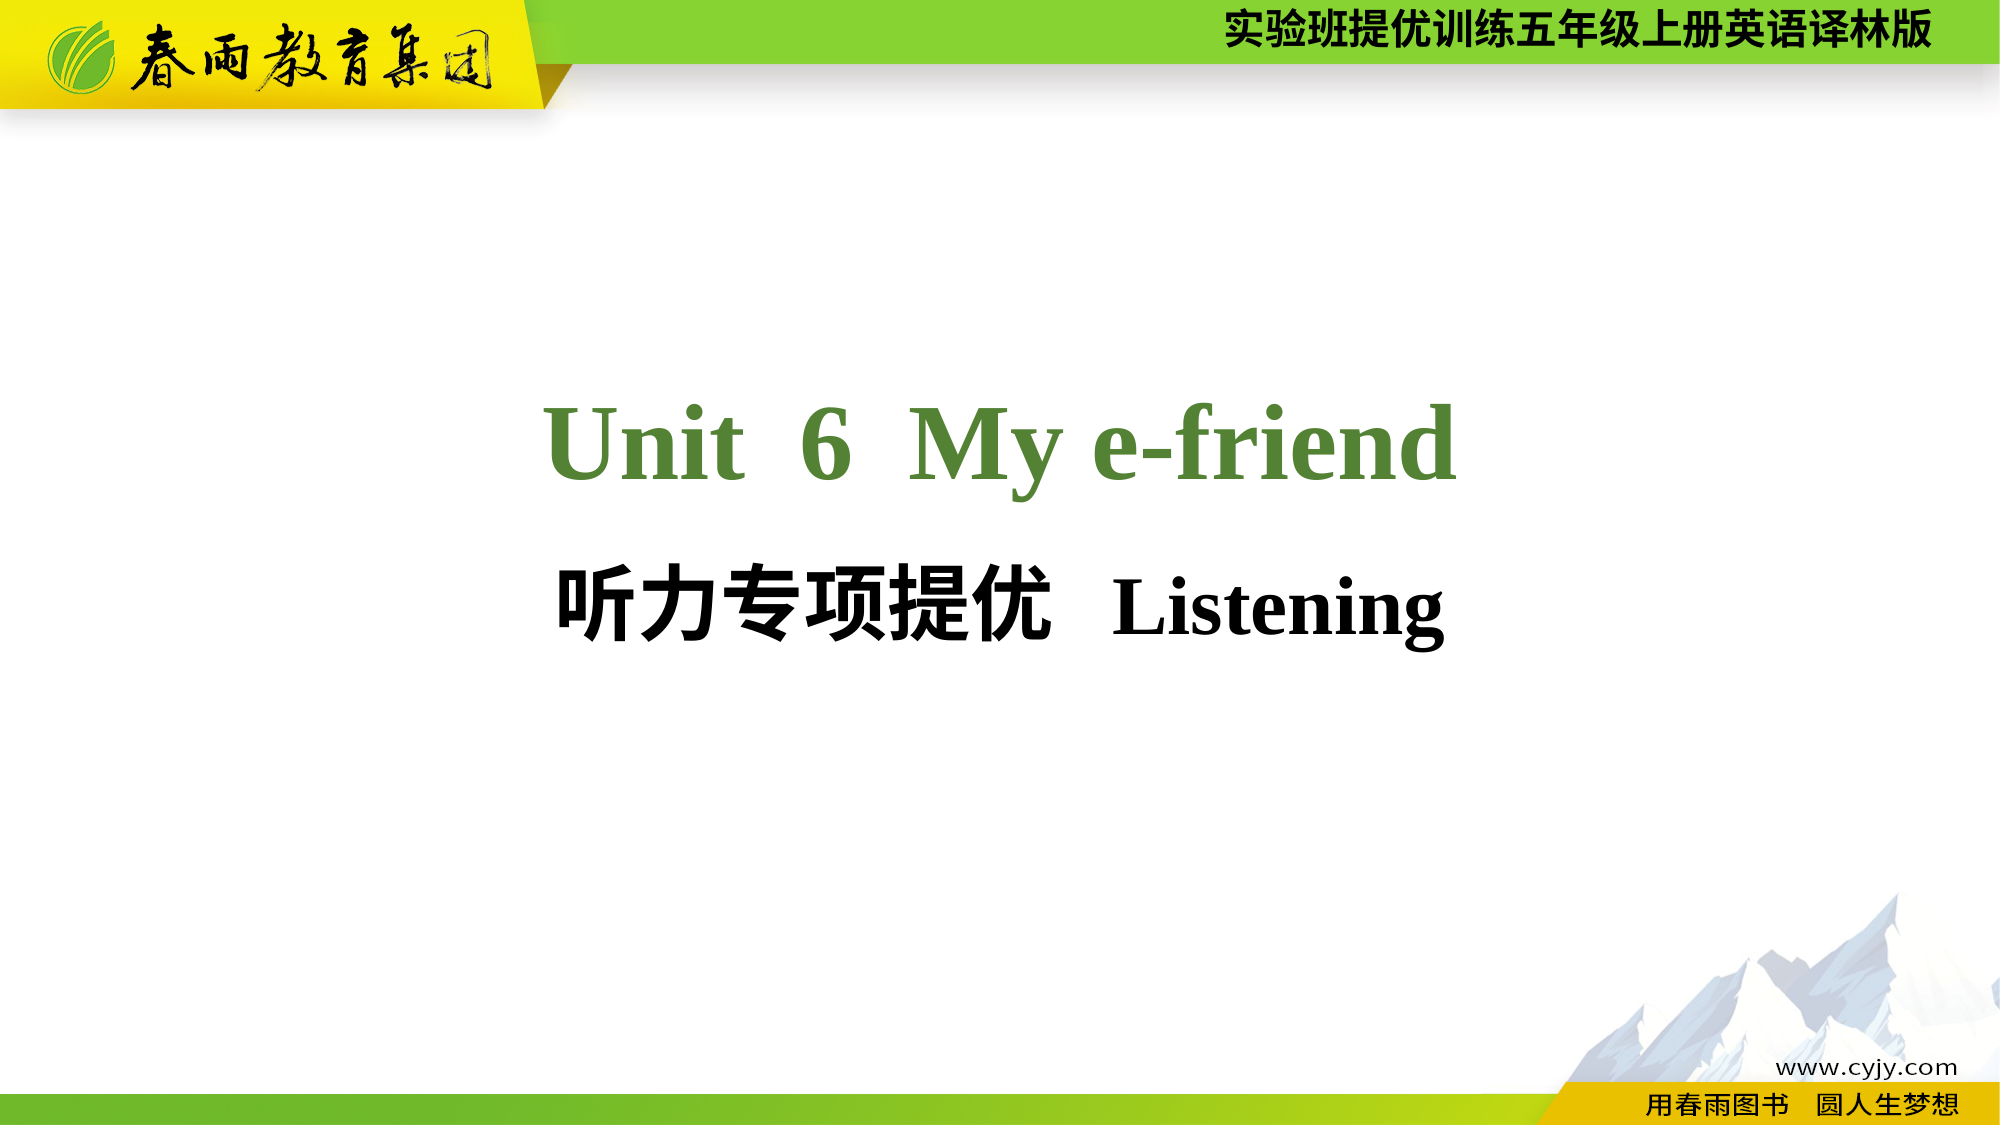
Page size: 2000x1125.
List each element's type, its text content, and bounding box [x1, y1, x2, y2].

picture [0, 659, 2000, 1125]
picture [0, 0, 2000, 298]
text_box Unit 6 My e-friend 听力专项提优 Listening [0, 298, 2000, 659]
